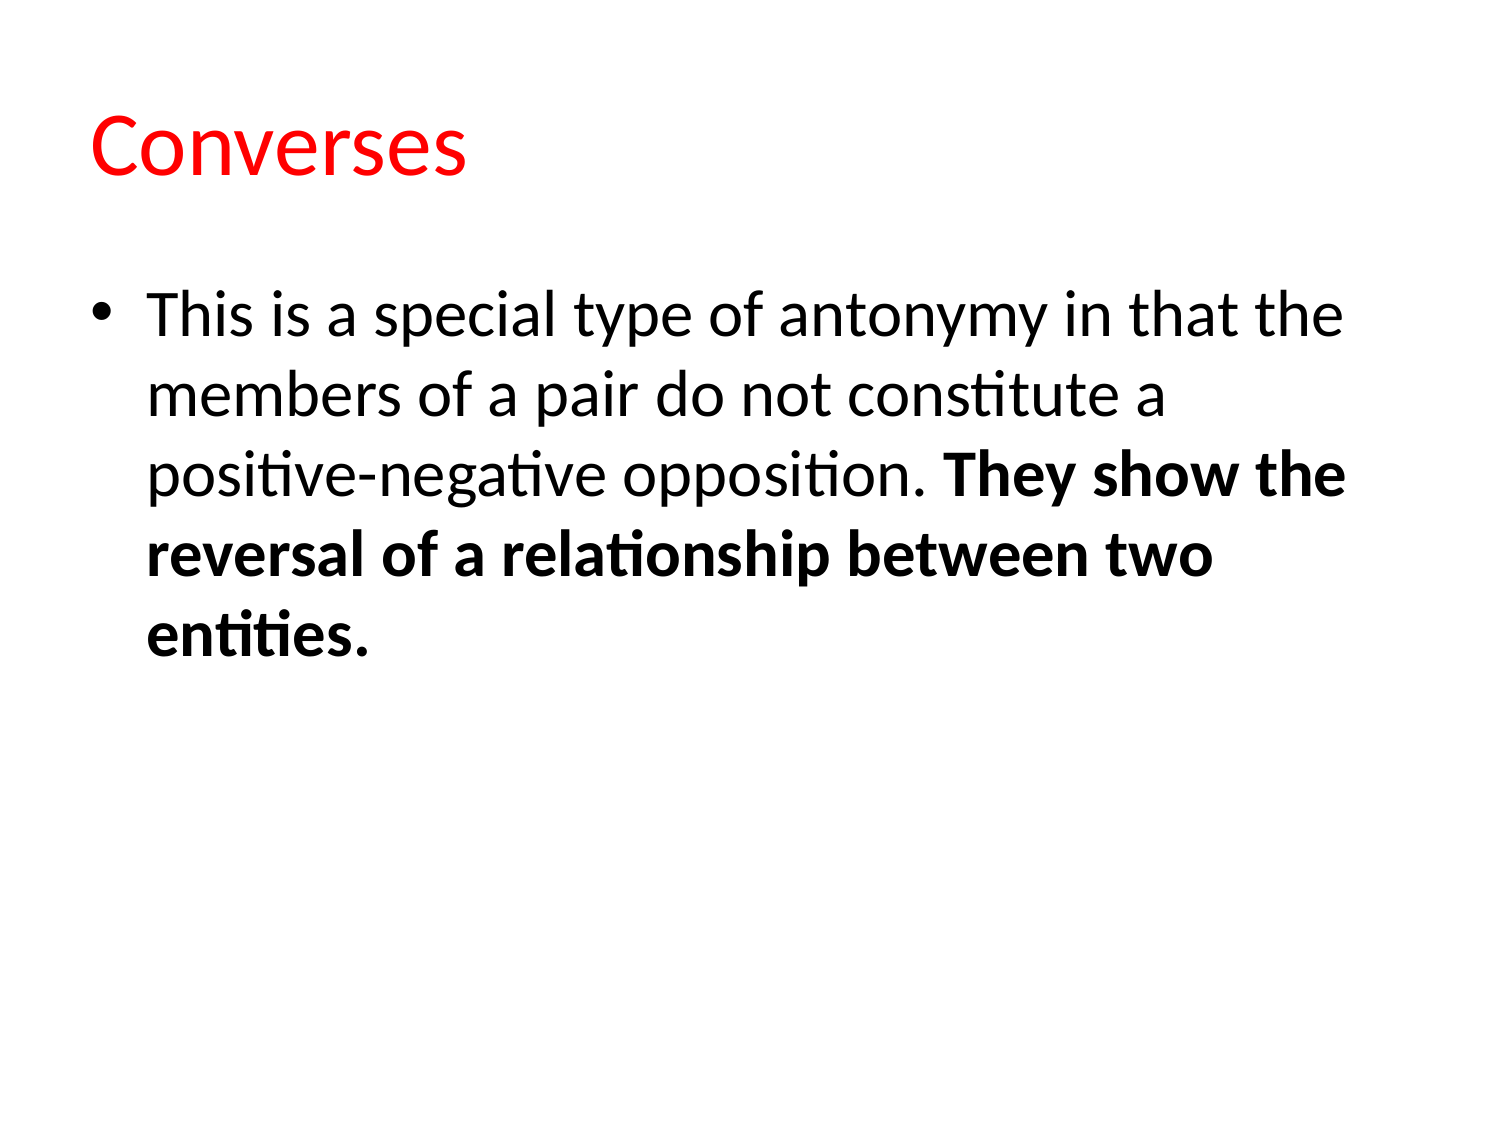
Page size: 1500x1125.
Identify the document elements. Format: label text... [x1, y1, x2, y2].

list This is a special type of antonymy in that the members of a pair do not constitute a positive-negative opposition. They show the reversal of a relationship between two entities. [75, 262, 1425, 1005]
title Converses [75, 45, 1425, 233]
